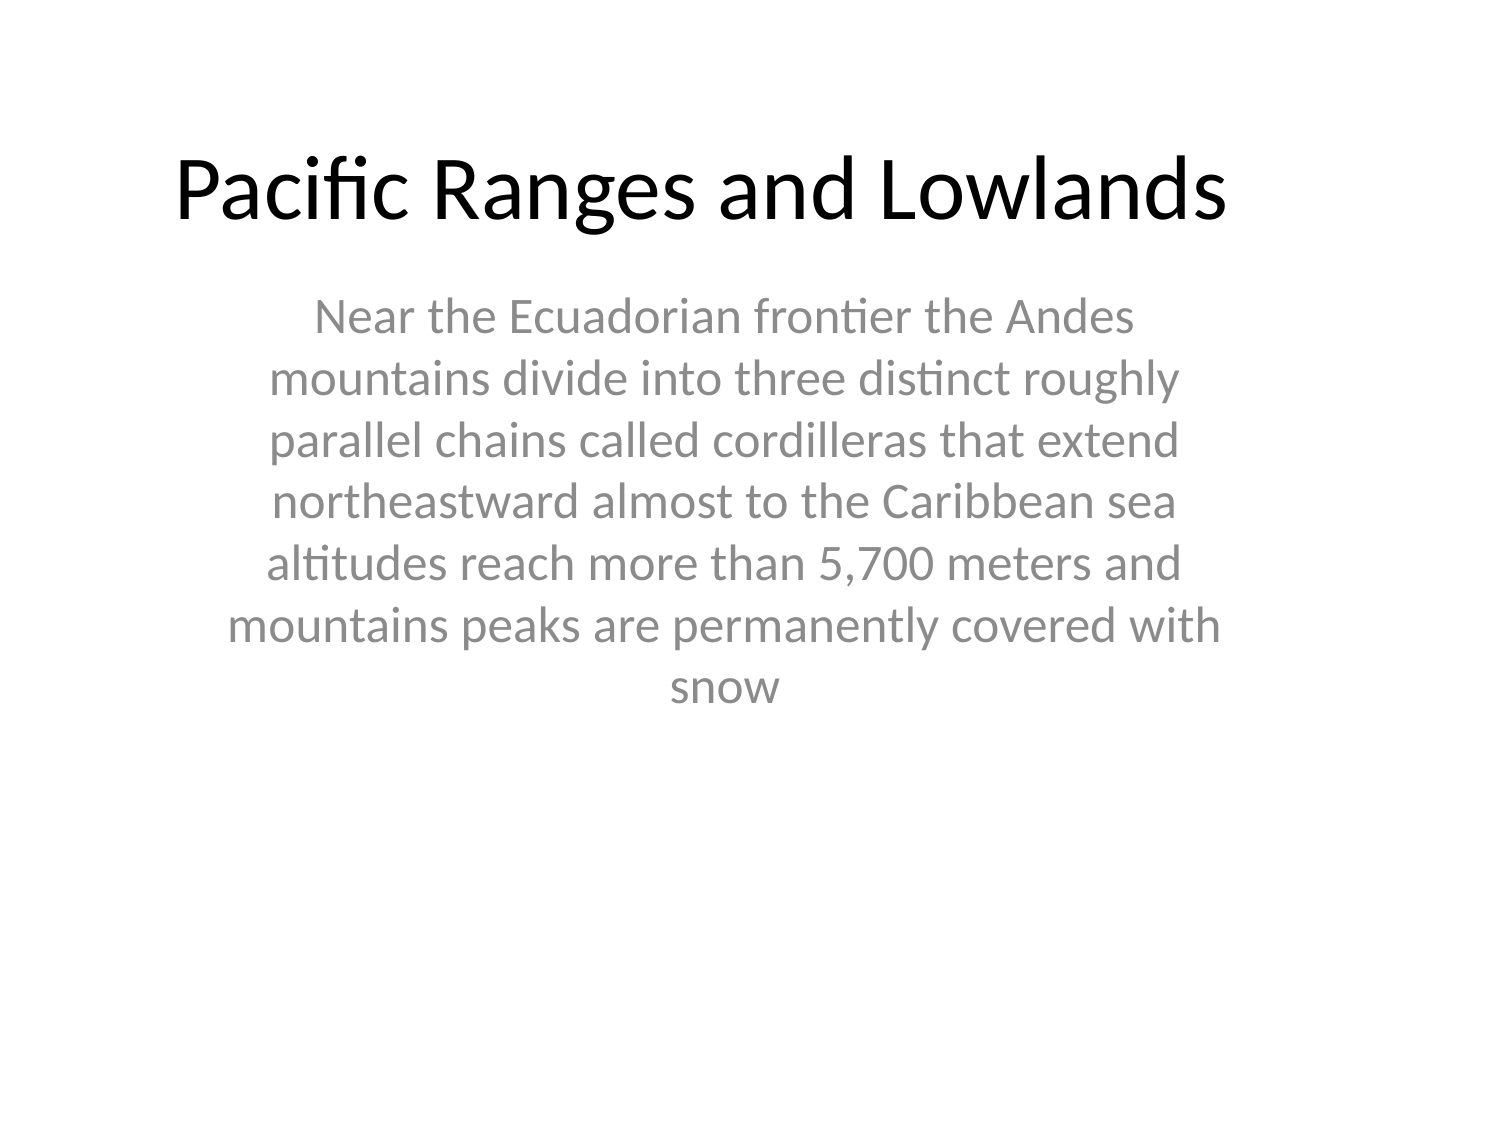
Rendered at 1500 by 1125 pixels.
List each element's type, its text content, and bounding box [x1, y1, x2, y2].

title Pacific Ranges and Lowlands [75, 62, 1350, 304]
subtitle Near the Ecuadorian frontier the Andes mountains divide into three distinct roughly parallel chains called cordilleras that extend northeastward almost to the Caribbean sea altitudes reach more than 5,700 meters and mountains peaks are permanently covered with snow [200, 275, 1250, 725]
